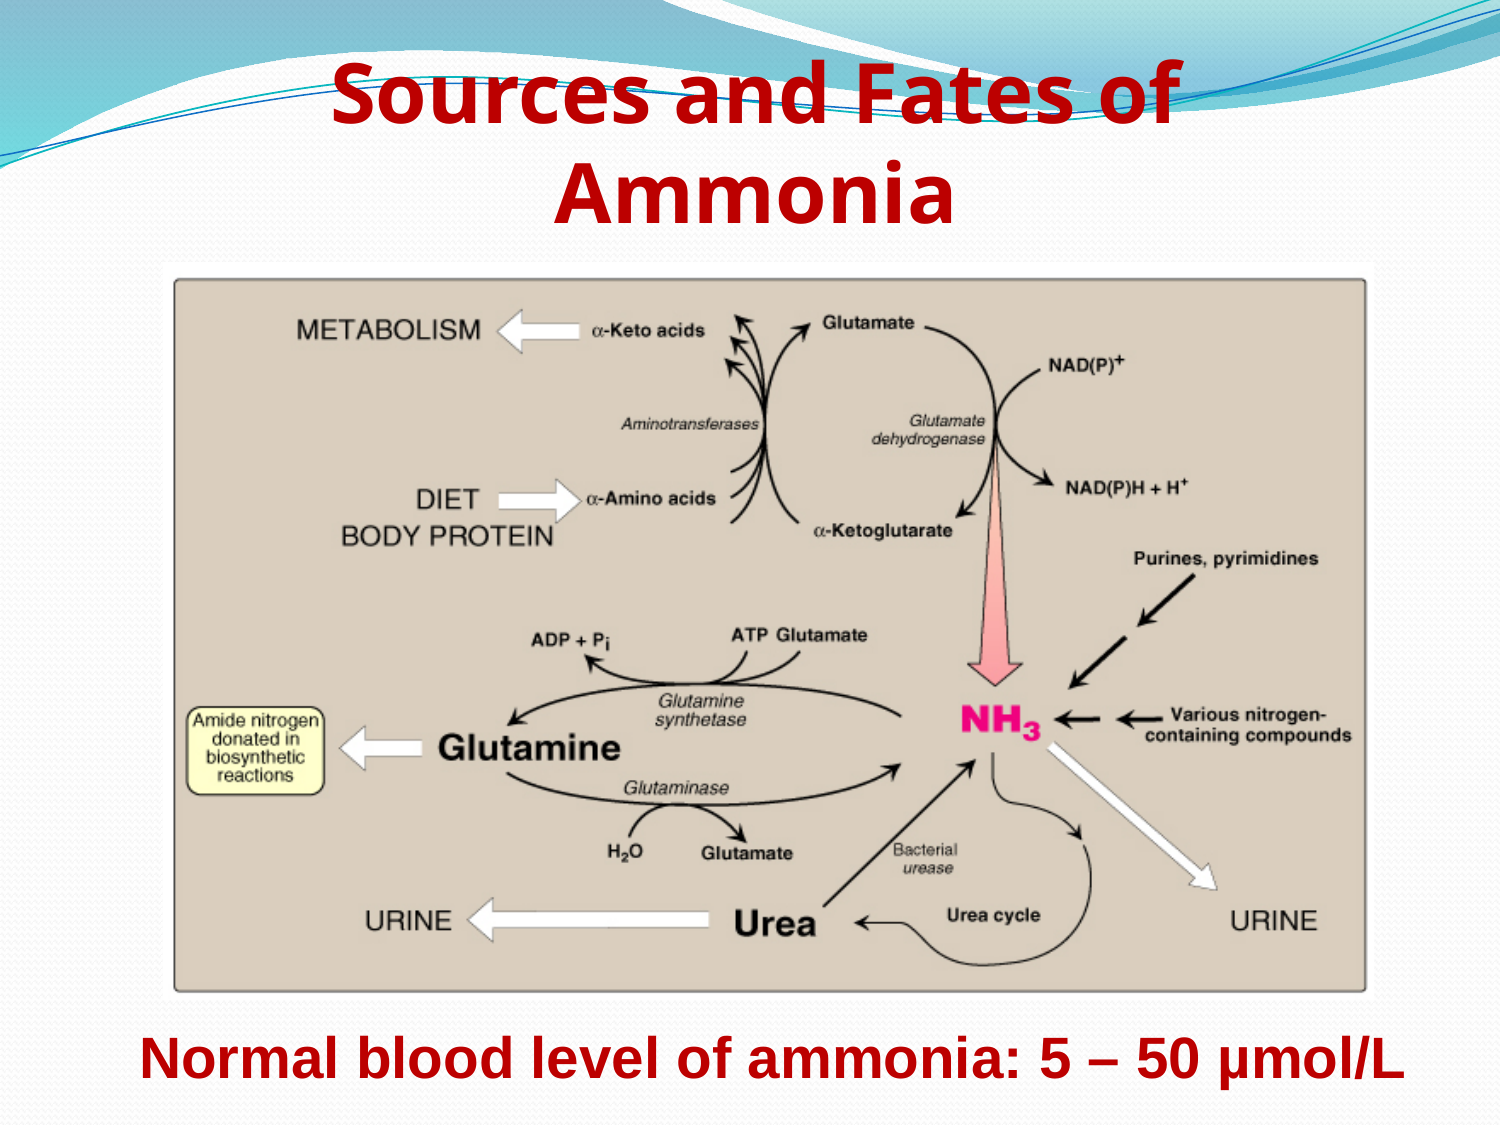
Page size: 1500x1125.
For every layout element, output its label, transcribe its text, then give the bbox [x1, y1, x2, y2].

picture [162, 262, 1375, 1001]
text_box Normal blood level of ammonia: 5 – 50 µmol/L [124, 1012, 1423, 1098]
title Sources and Fates of Ammonia [187, 112, 1326, 241]
